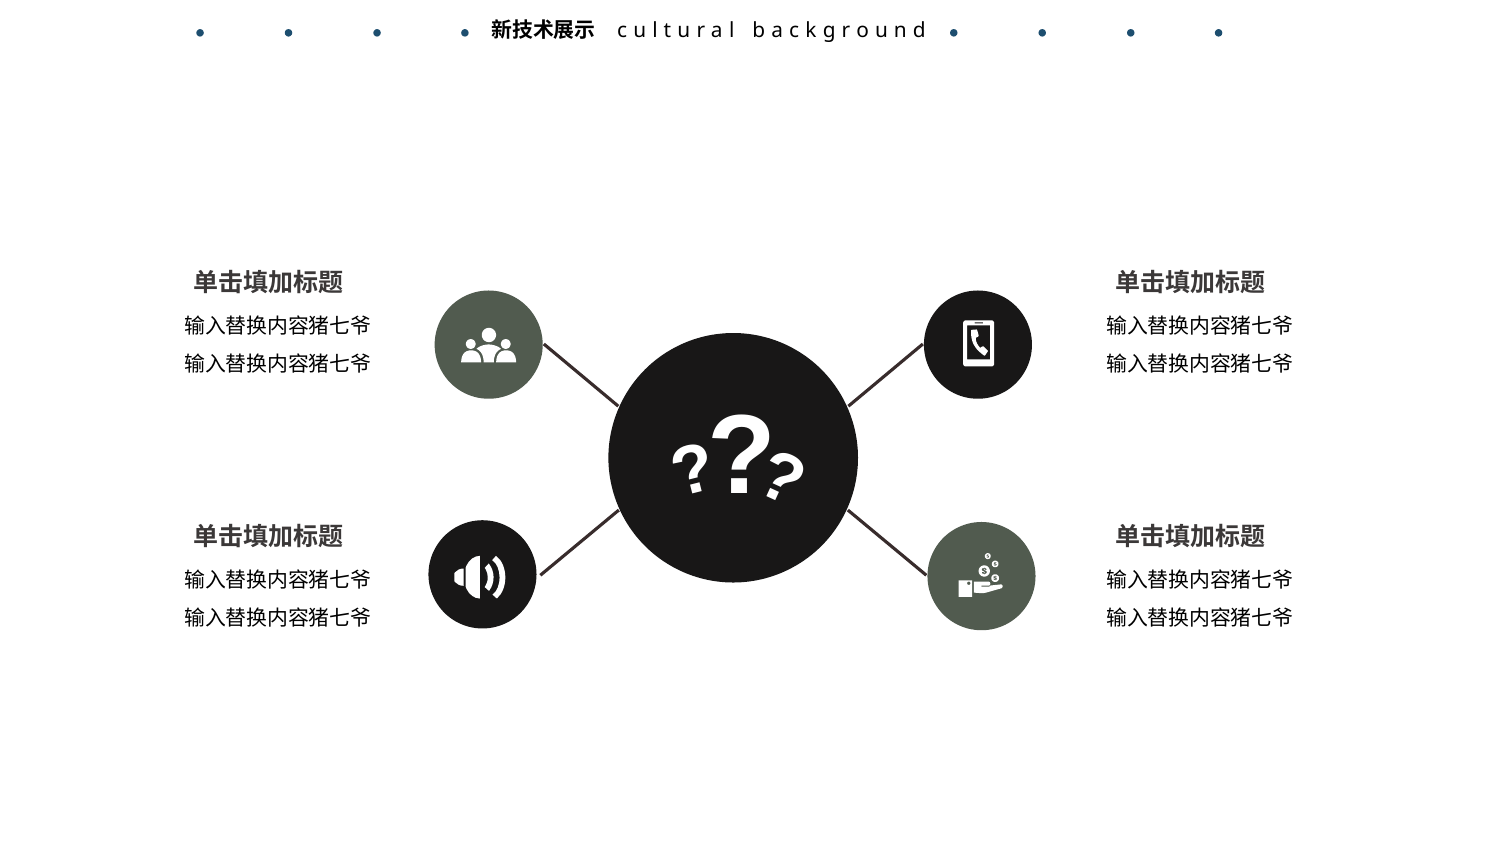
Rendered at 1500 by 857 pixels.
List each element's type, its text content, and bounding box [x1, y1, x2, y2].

text_box 输入替换内容猪七爷 输入替换内容猪七爷 [123, 559, 432, 637]
text_box 输入替换内容猪七爷 输入替换内容猪七爷 [1045, 559, 1354, 637]
text_box [195, 27, 205, 38]
text_box 单击填加标题 [1092, 514, 1289, 551]
text_box 新技术展示 [476, 8, 602, 49]
text_box 单击填加标题 [170, 260, 367, 297]
text_box [372, 27, 382, 38]
text_box 输入替换内容猪七爷 输入替换内容猪七爷 [123, 305, 428, 383]
text_box [460, 27, 470, 38]
text_box 输入替换内容猪七爷 输入替换内容猪七爷 [1045, 305, 1354, 383]
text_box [428, 290, 1036, 631]
text_box 单击填加标题 [1092, 260, 1289, 297]
text_box [1213, 27, 1224, 38]
text_box 单击填加标题 [170, 514, 367, 551]
text_box [283, 27, 294, 38]
text_box cultural background [602, 8, 1135, 49]
